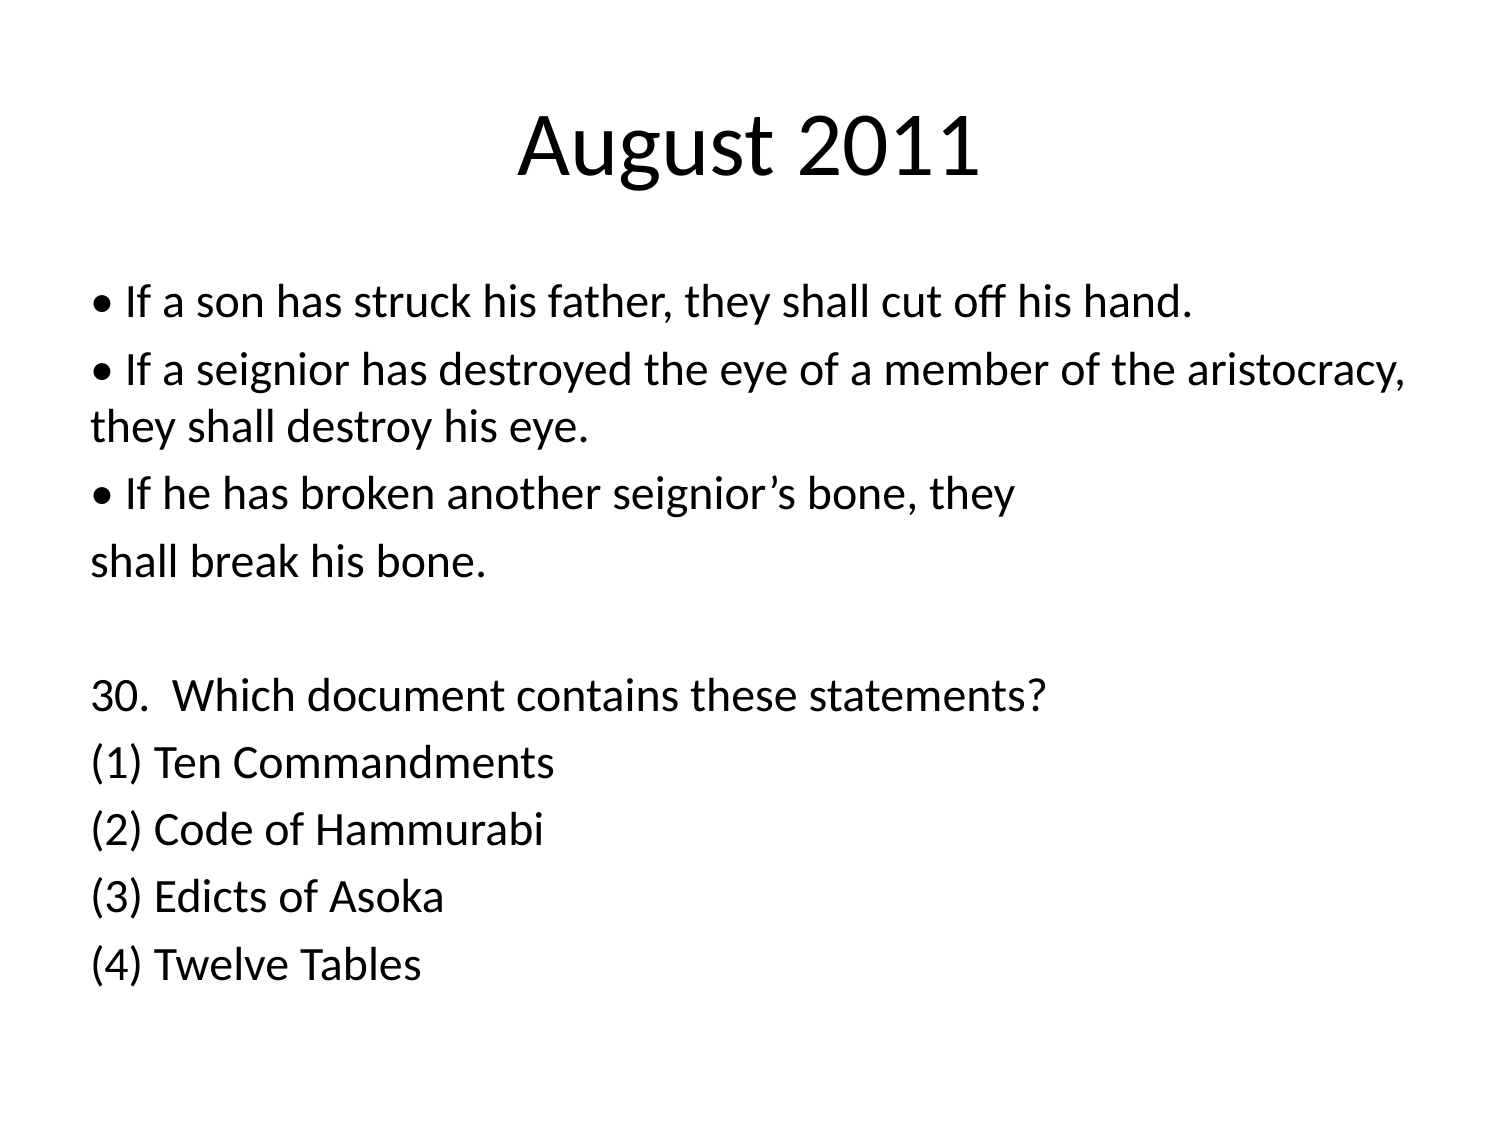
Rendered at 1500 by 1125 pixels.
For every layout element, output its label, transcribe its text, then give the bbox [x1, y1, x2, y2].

title August 2011 [75, 45, 1425, 233]
list • If a son has struck his father, they shall cut off his hand. • If a seignior has destroyed the eye of a member of the aristocracy, they shall destroy his eye. • If he has broken another seignior’s bone, they shall break his bone. 30. Which document contains these statements? (1) Ten Commandments (2) Code of Hammurabi (3) Edicts of Asoka (4) Twelve Tables [75, 262, 1425, 1005]
